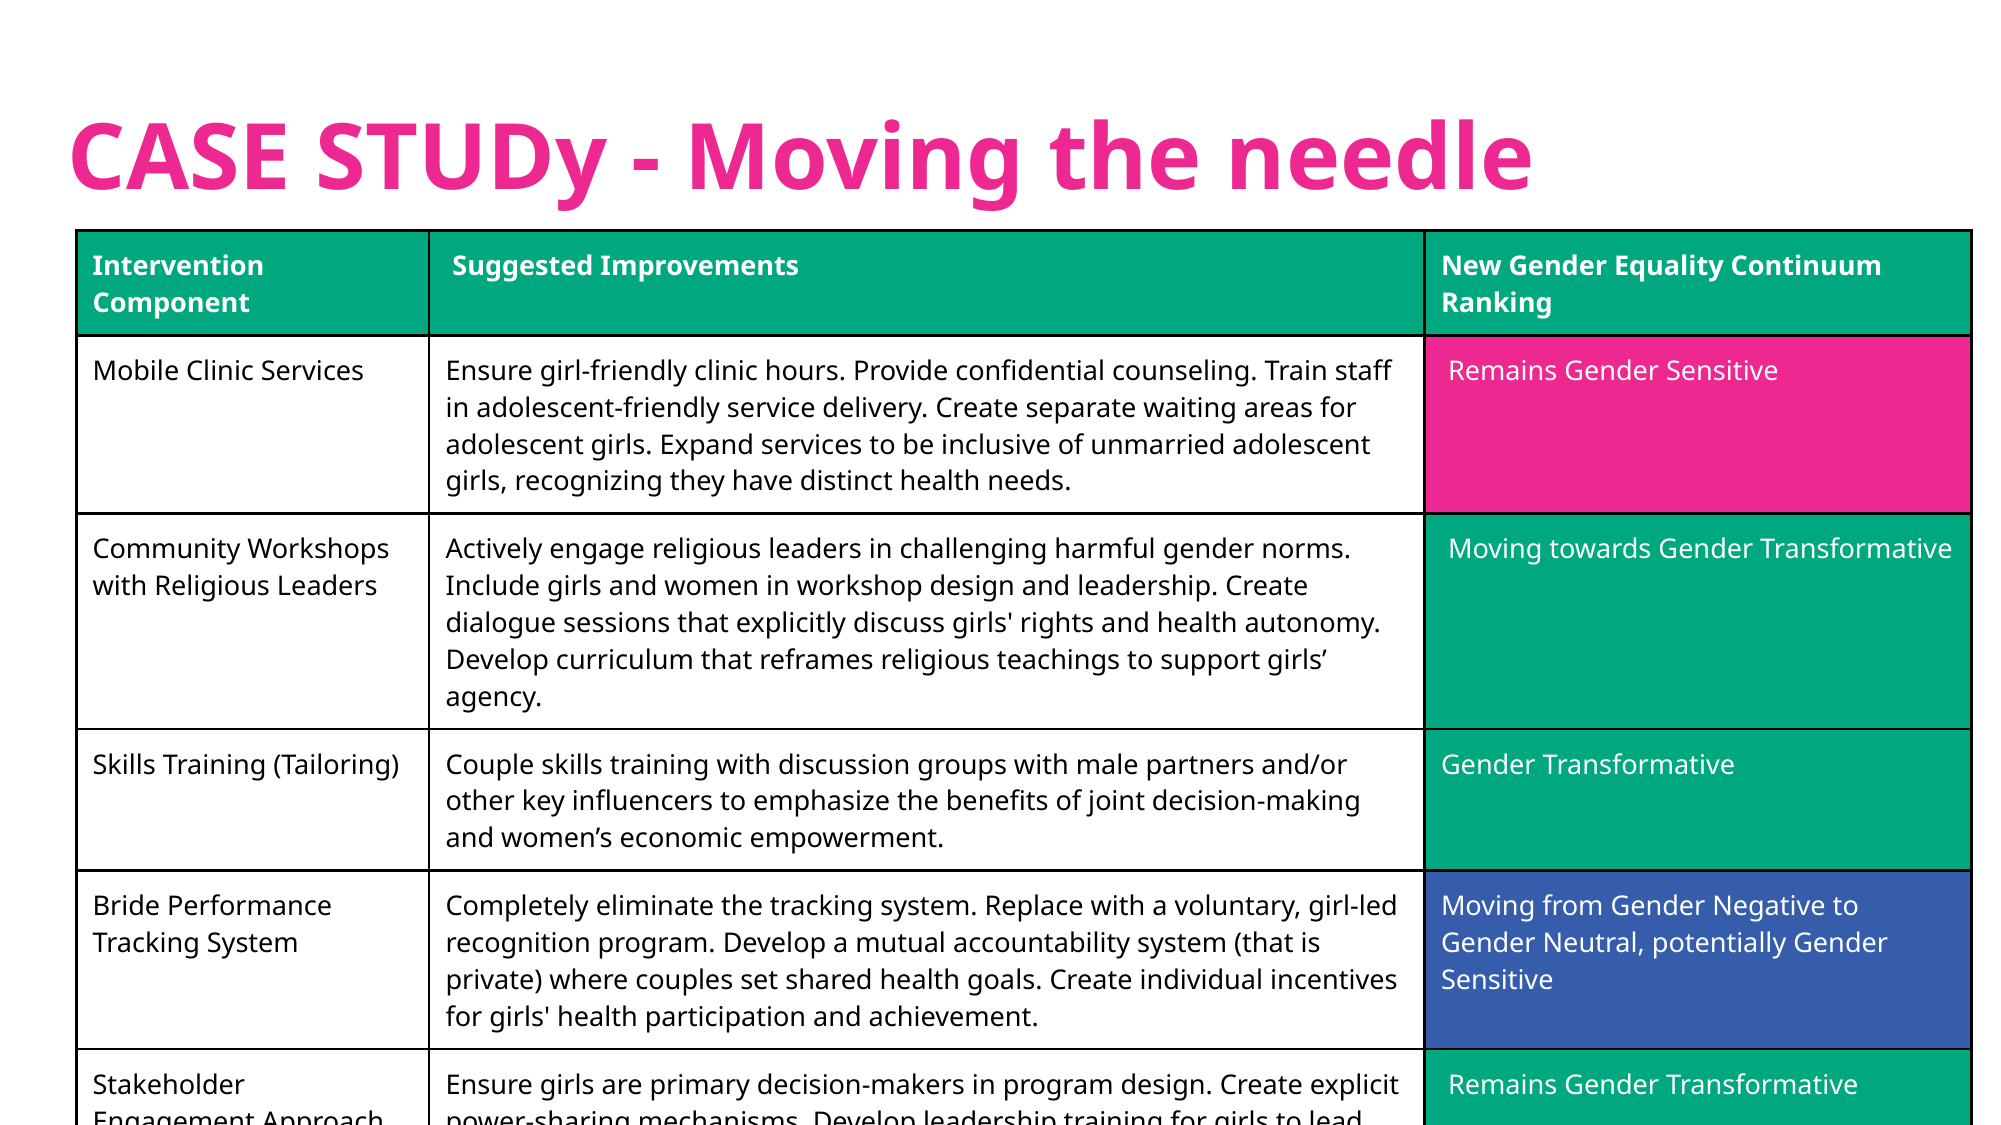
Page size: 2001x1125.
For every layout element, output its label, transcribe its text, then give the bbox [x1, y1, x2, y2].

table_cell Bride Performance Tracking System [78, 872, 428, 1048]
table_cell Remains Gender Transformative [1426, 1050, 1970, 1125]
title CASE STUDy - Moving the needle [52, 96, 1903, 223]
table_cell Actively engage religious leaders in challenging harmful gender norms. Include girls and women in workshop design and leadership. Create dialogue sessions that explicitly discuss girls' rights and health autonomy. Develop curriculum that reframes religious teachings to support girls’ agency. [430, 515, 1423, 728]
table_cell Moving towards Gender Transformative [1426, 515, 1970, 728]
table_cell Completely eliminate the tracking system. Replace with a voluntary, girl-led recognition program. Develop a mutual accountability system (that is private) where couples set shared health goals. Create individual incentives for girls' health participation and achievement. [430, 872, 1423, 1048]
table_cell Ensure girls are primary decision-makers in program design. Create explicit power-sharing mechanisms. Develop leadership training for girls to lead community conversations. Implement feedback loops where girls can directly influence program direction. [430, 1050, 1423, 1125]
table_cell Couple skills training with discussion groups with male partners and/or other key influencers to emphasize the benefits of joint decision-making and women’s economic empowerment. [430, 730, 1423, 869]
table_cell Stakeholder Engagement Approach [78, 1050, 428, 1125]
table_header Suggested Improvements [430, 232, 1423, 334]
table_cell Remains Gender Sensitive [1426, 337, 1970, 512]
table_cell Mobile Clinic Services [78, 337, 428, 512]
table_header New Gender Equality Continuum Ranking [1426, 232, 1970, 334]
table_cell Community Workshops with Religious Leaders [78, 515, 428, 728]
table_cell Gender Transformative [1426, 730, 1970, 869]
table_cell Skills Training (Tailoring) [78, 730, 428, 869]
table_cell Moving from Gender Negative to Gender Neutral, potentially Gender Sensitive [1426, 872, 1970, 1048]
table_header Intervention Component [78, 232, 428, 334]
table_cell Ensure girl-friendly clinic hours. Provide confidential counseling. Train staff in adolescent-friendly service delivery. Create separate waiting areas for adolescent girls. Expand services to be inclusive of unmarried adolescent girls, recognizing they have distinct health needs. [430, 337, 1423, 512]
